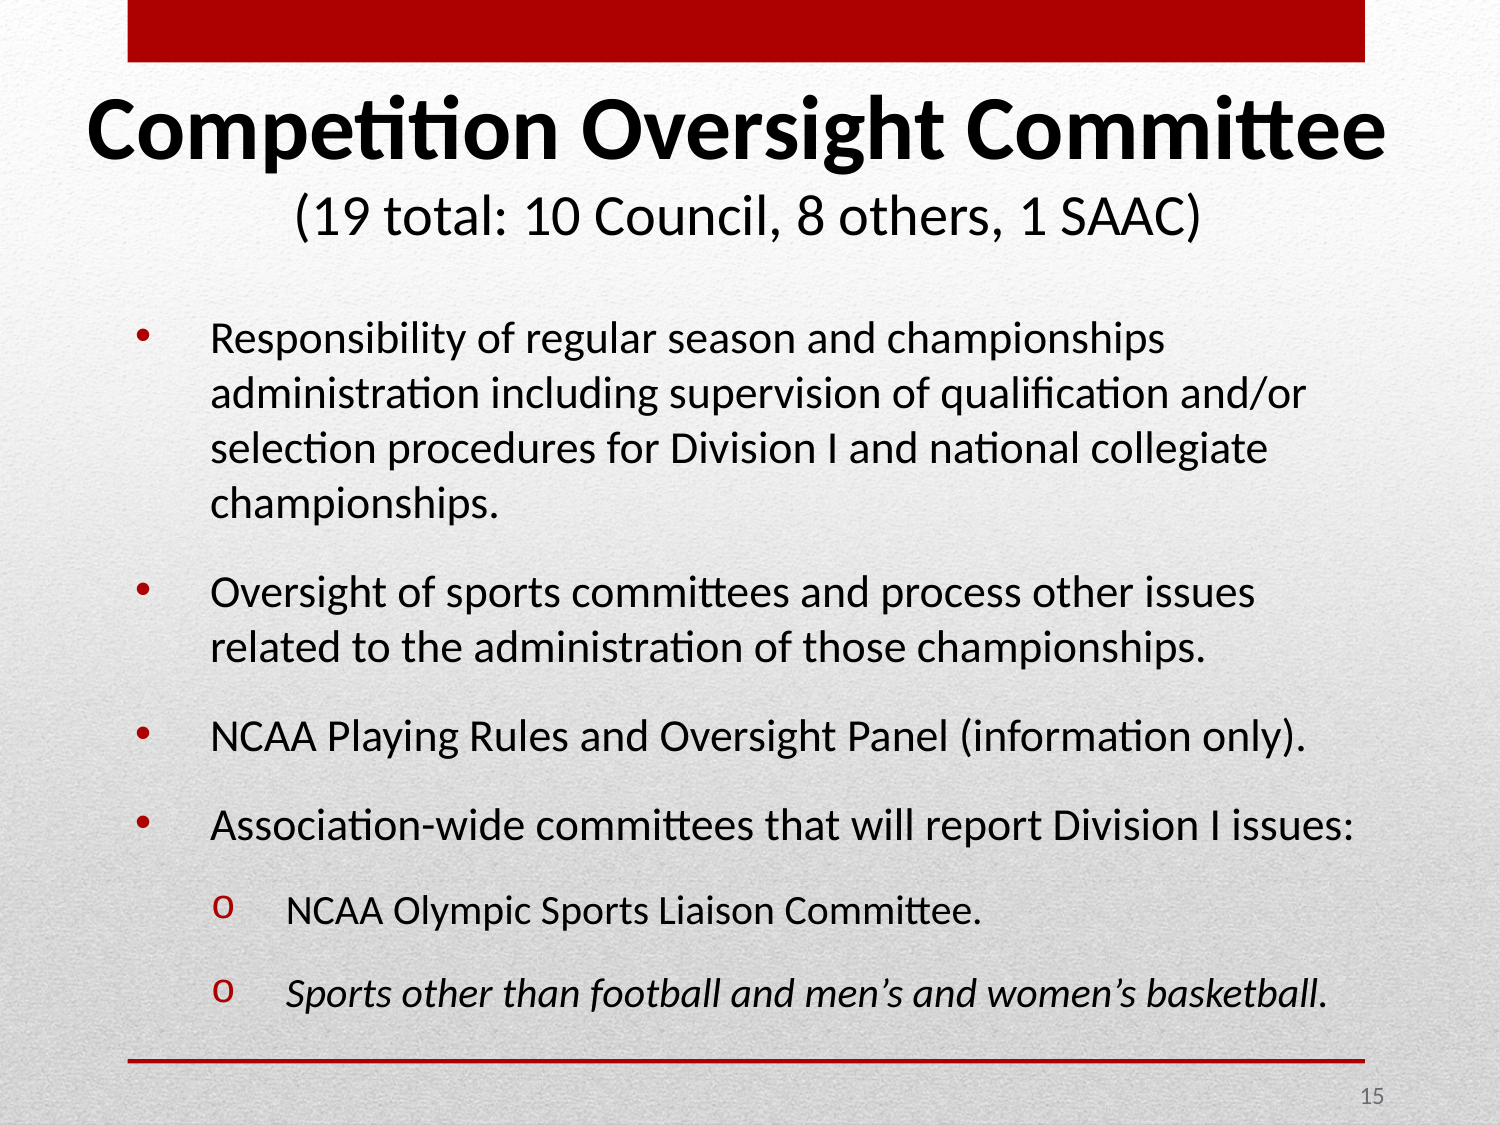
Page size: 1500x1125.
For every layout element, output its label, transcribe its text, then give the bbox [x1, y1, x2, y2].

list Responsibility of regular season and championships administration including supervision of qualification and/or selection procedures for Division I and national collegiate championships. Oversight of sports committees and process other issues related to the administration of those championships. NCAA Playing Rules and Oversight Panel (information only). Association-wide committees that will report Division I issues: NCAA Olympic Sports Liaison Committee. Sports other than football and men’s and women’s basketball. [120, 299, 1400, 1063]
title Competition Oversight Committee (19 total: 10 Council, 8 others, 1 SAAC) [0, 60, 1498, 255]
slide_number 15 [1275, 1065, 1400, 1125]
